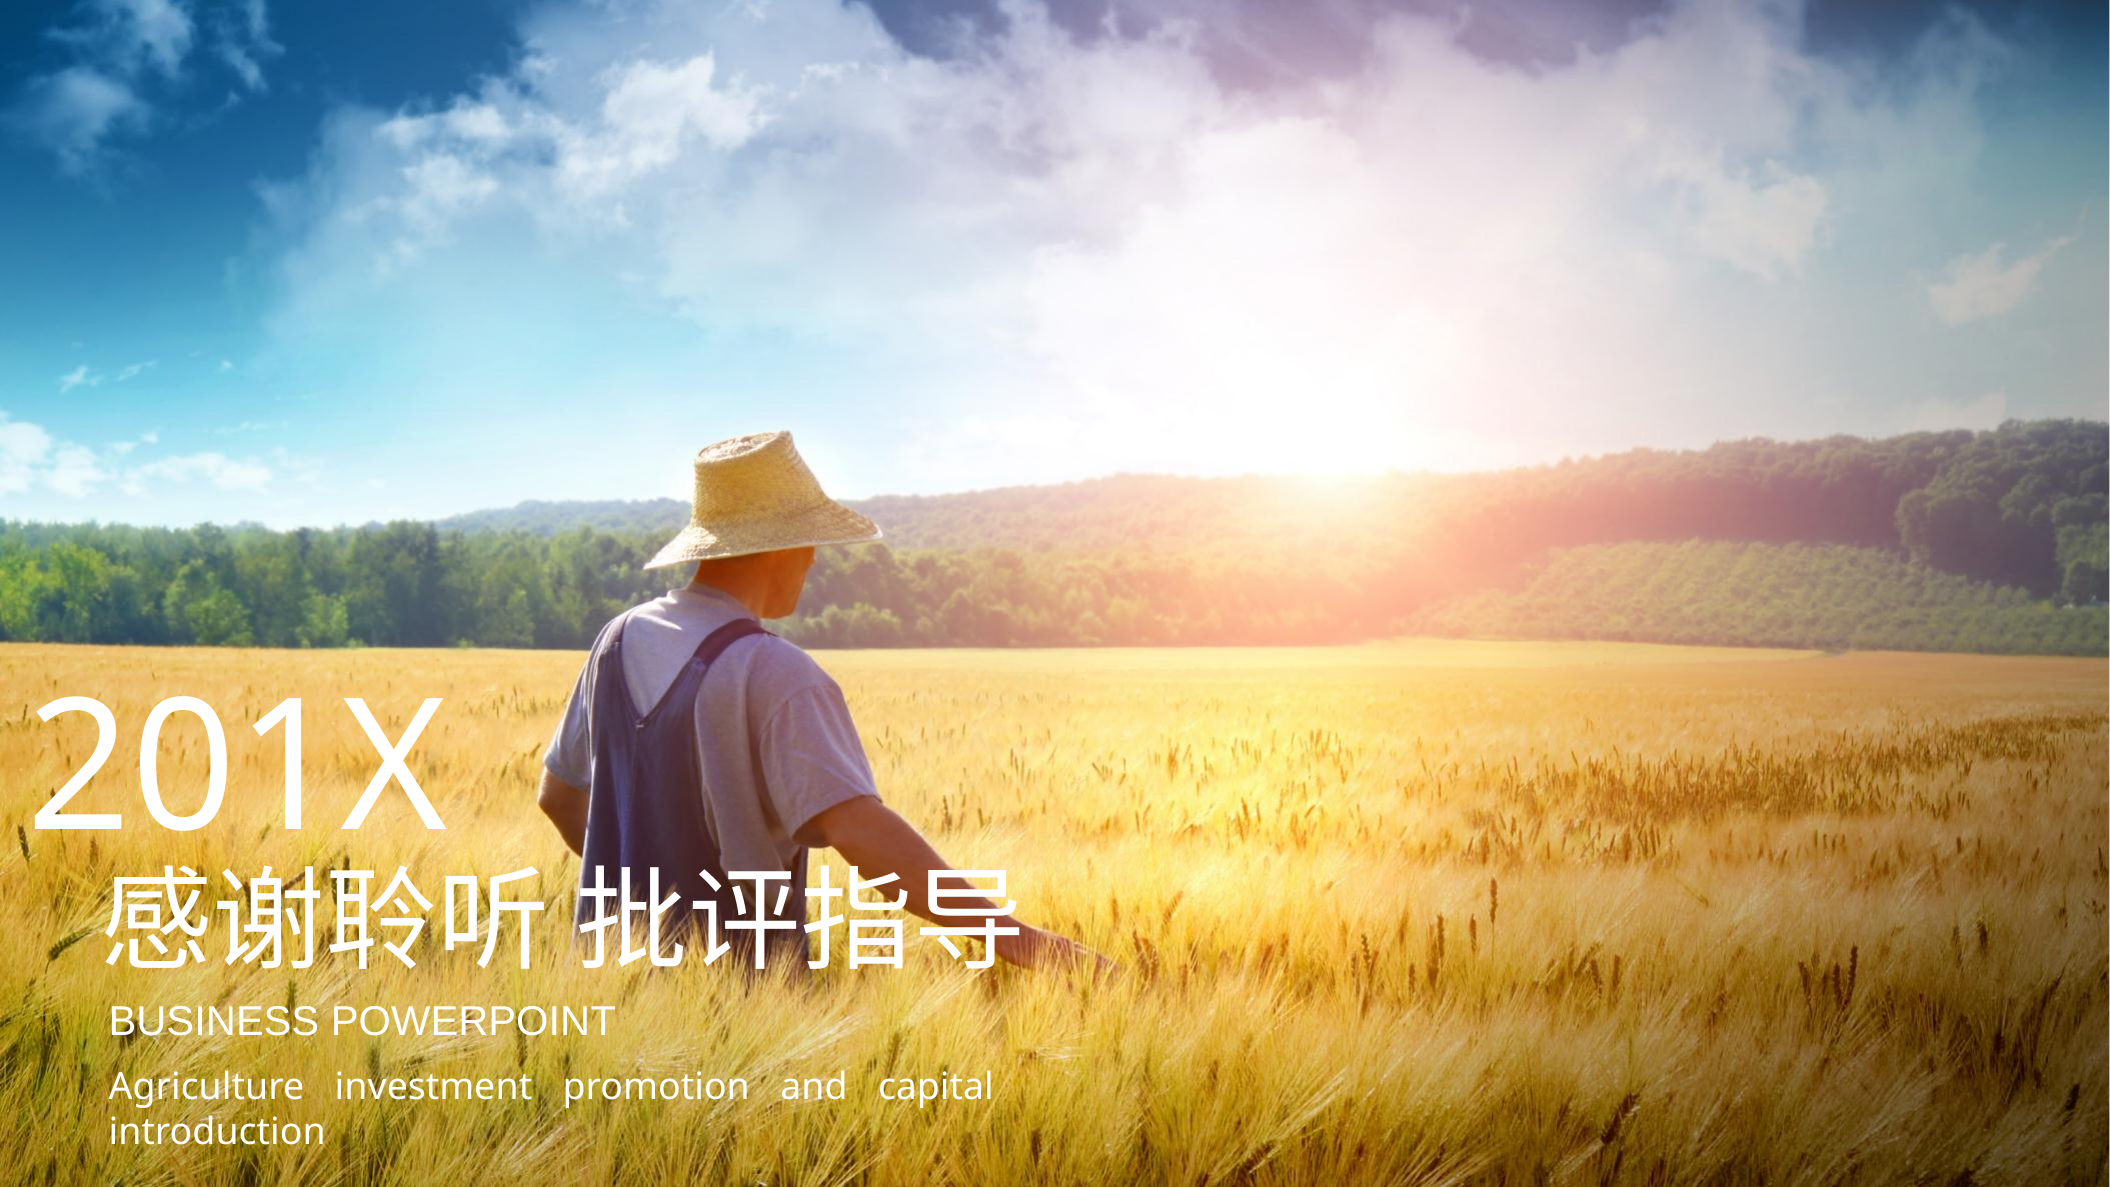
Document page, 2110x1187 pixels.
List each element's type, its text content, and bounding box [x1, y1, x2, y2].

text_box BUSINESS POWERPOINT [97, 988, 651, 1050]
text_box 201X [15, 640, 460, 872]
text_box Agriculture investment promotion and capital introduction [97, 1056, 1006, 1158]
text_box 感谢聆听 批评指导 [88, 842, 1037, 989]
text_box [0, 0, 2110, 1187]
